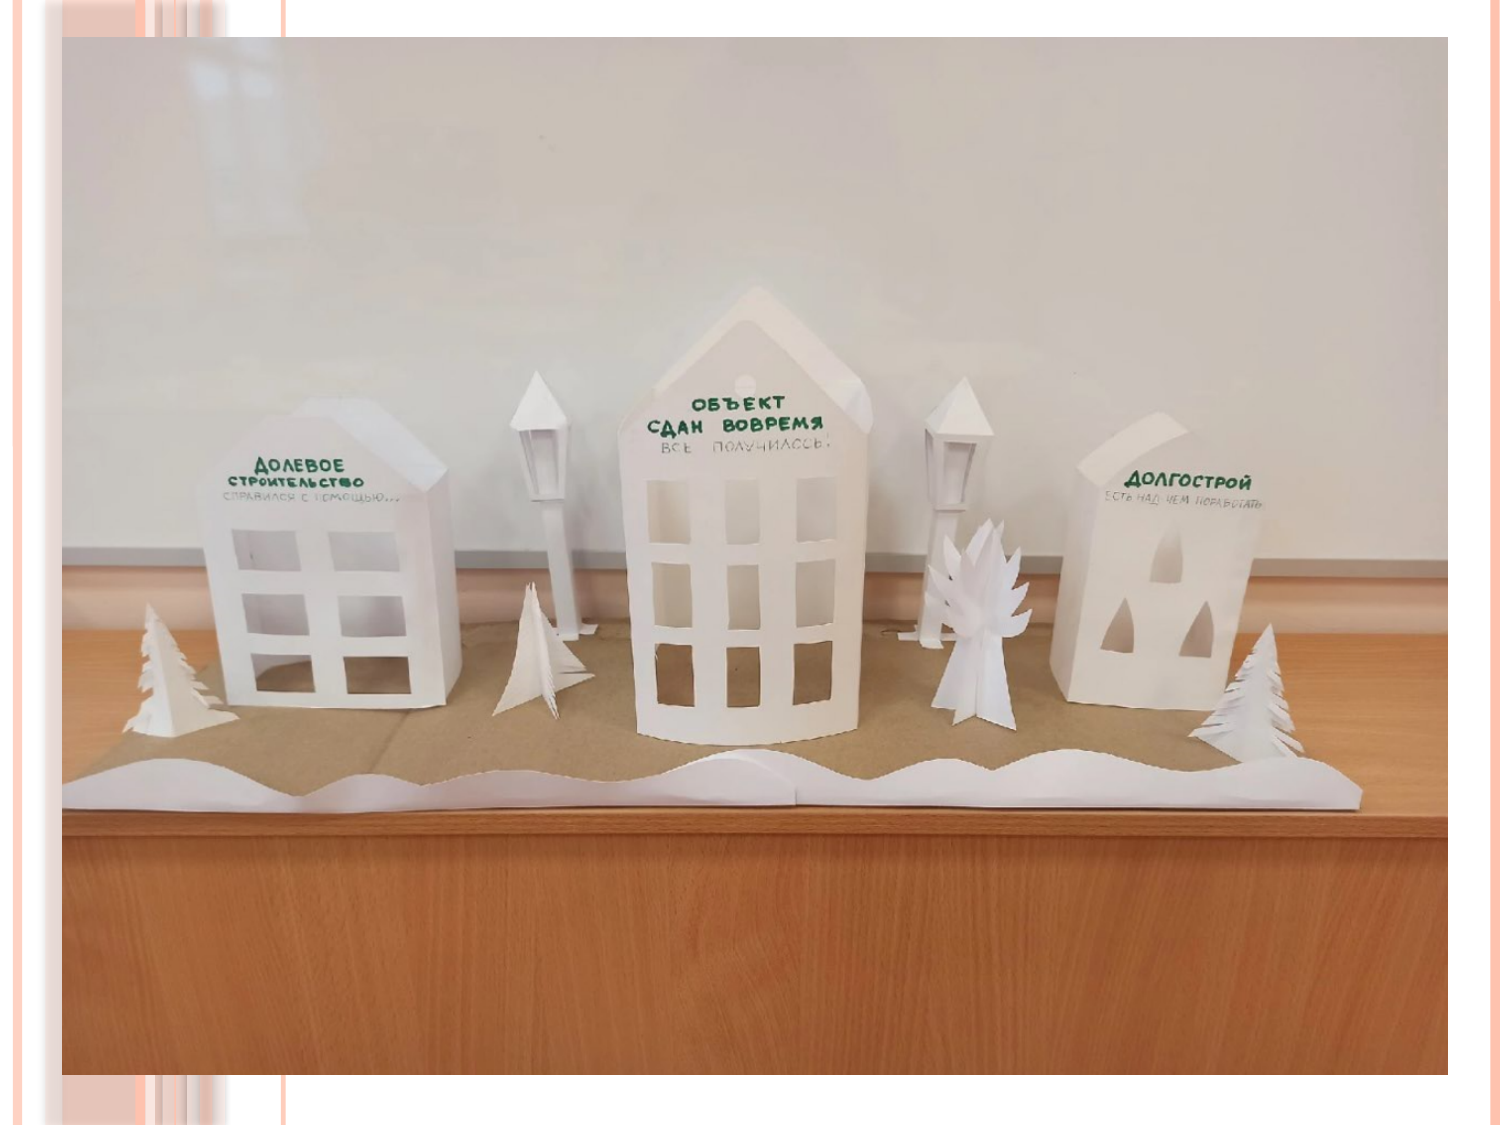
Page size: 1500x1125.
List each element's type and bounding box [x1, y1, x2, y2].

picture [61, 36, 1449, 1076]
